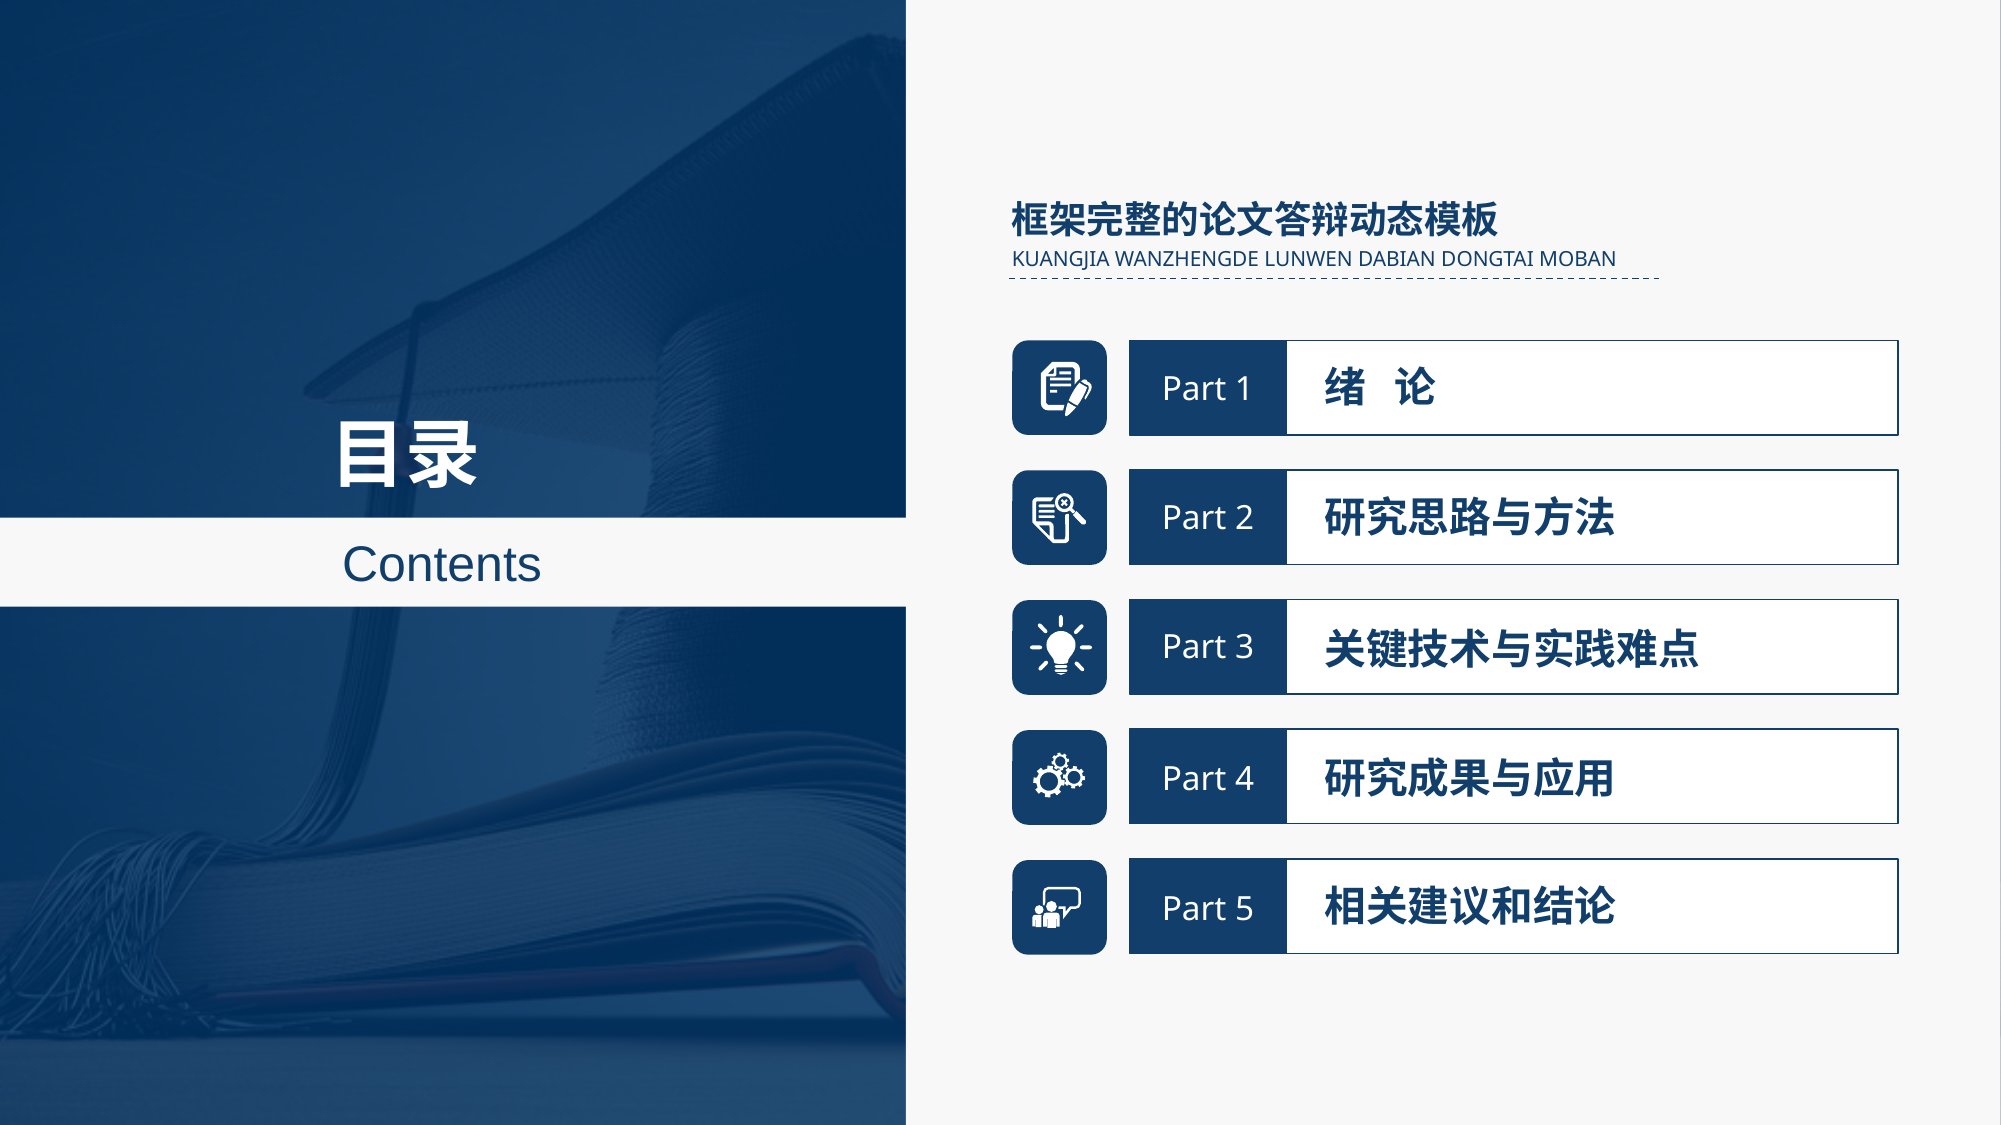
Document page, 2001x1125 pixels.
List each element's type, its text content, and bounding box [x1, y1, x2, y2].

text_box 框架完整的论文答辩动态模板 [997, 196, 1594, 240]
text_box [1287, 858, 1899, 954]
text_box 相关建议和结论 [1309, 871, 1792, 937]
text_box KUANGJIA WANZHENGDE LUNWEN DABIAN DONGTAI MOBAN [997, 241, 1706, 276]
text_box 绪 论 [1309, 353, 1630, 419]
text_box [1287, 470, 1899, 565]
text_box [1012, 860, 1107, 955]
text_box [1012, 600, 1107, 695]
text_box 关键技术与实践难点 [1309, 615, 1828, 680]
text_box [1287, 729, 1899, 824]
text_box [0, 517, 906, 607]
text_box 研究成果与应用 [1309, 744, 1686, 810]
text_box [1130, 340, 1287, 954]
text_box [1012, 340, 1107, 435]
text_box 研究思路与方法 [1309, 483, 1706, 549]
text_box [1287, 599, 1899, 694]
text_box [1012, 470, 1107, 565]
text_box Contents [303, 524, 581, 600]
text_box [1012, 730, 1107, 825]
text_box [1287, 340, 1899, 435]
text_box 目录 [316, 401, 569, 501]
